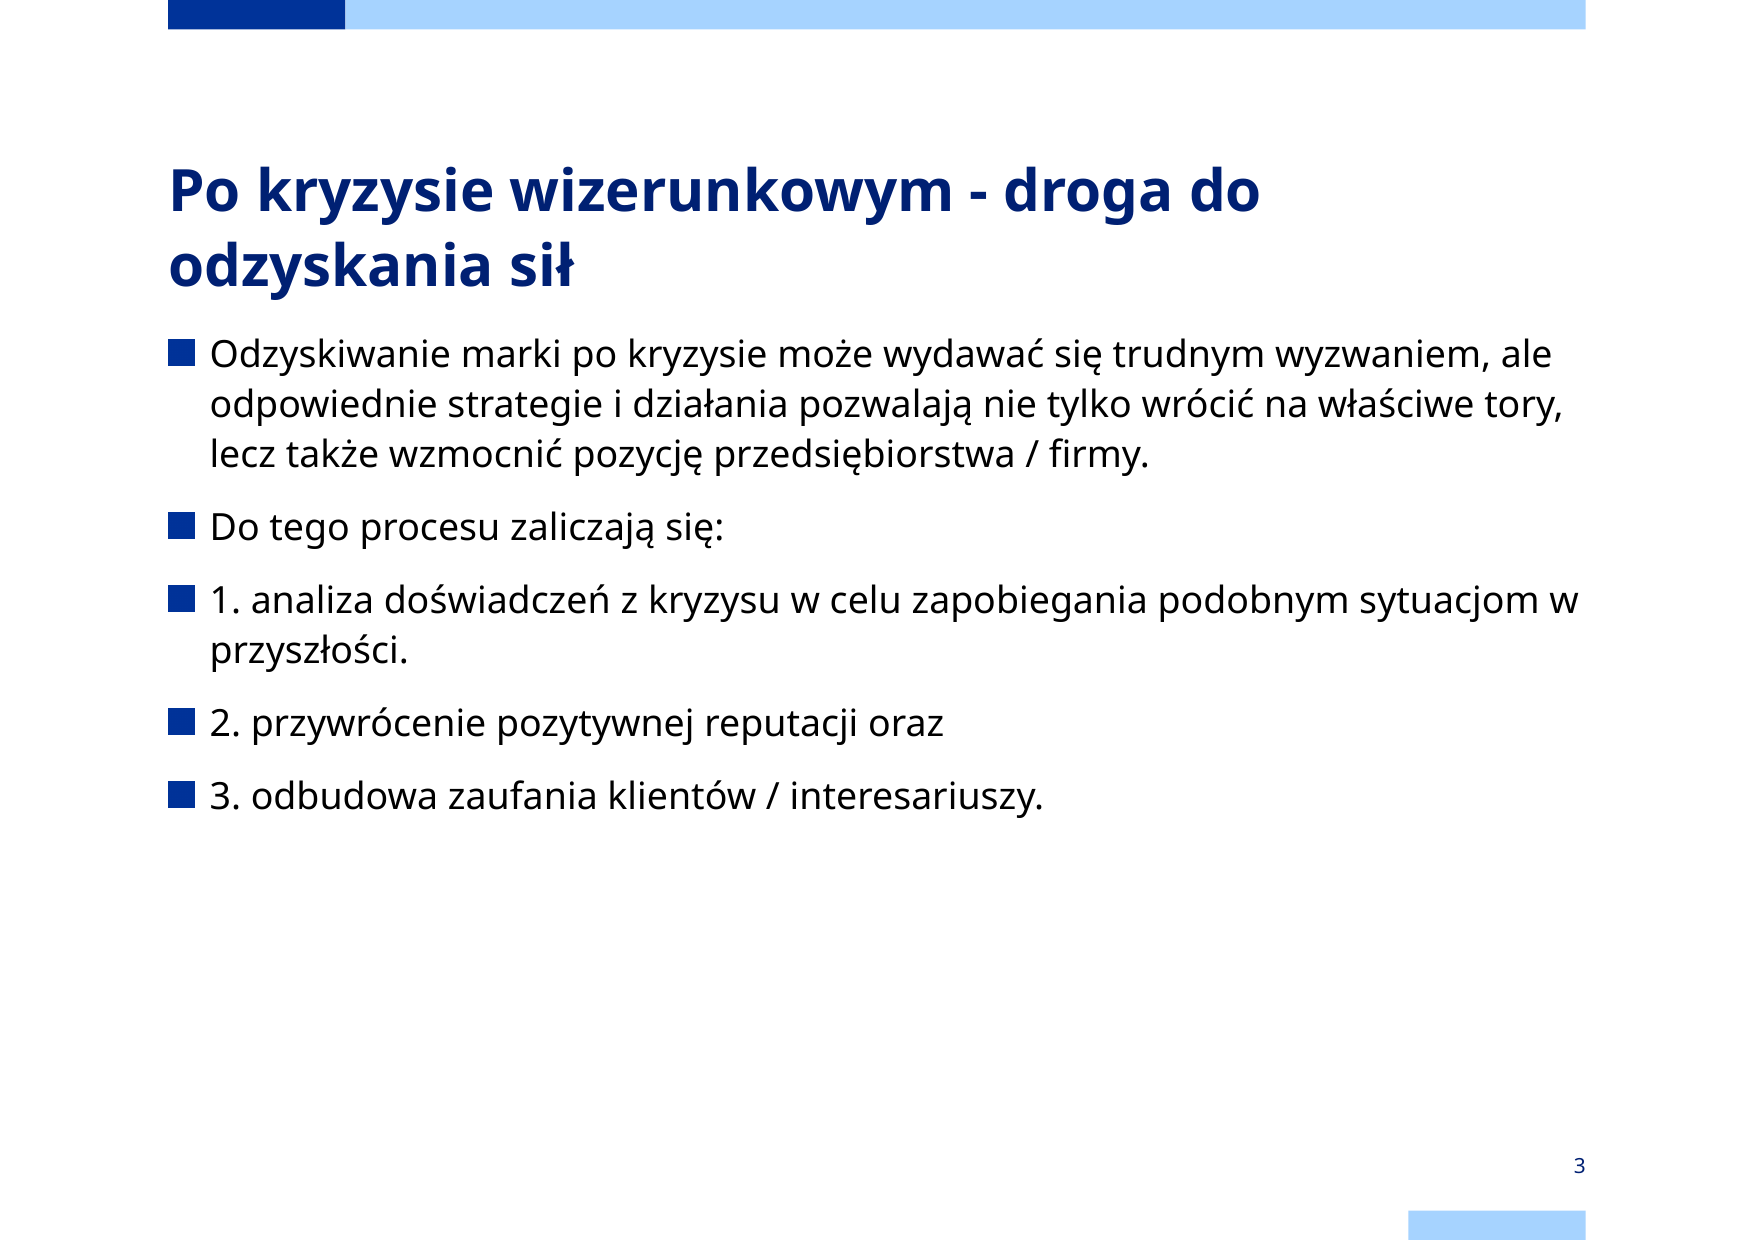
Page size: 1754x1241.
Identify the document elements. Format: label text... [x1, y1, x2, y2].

picture [168, 339, 195, 366]
picture [168, 512, 195, 539]
picture [168, 781, 195, 808]
slide_number 3 [1408, 1151, 1586, 1182]
picture [168, 585, 195, 612]
picture [168, 708, 195, 735]
title Po kryzysie wizerunkowym - droga do odzyskania sił [168, 147, 1586, 324]
list Odzyskiwanie marki po kryzysie może wydawać się trudnym wyzwaniem, ale odpowiednie strategie i działania pozwalają nie tylko wrócić na właściwe tory, lecz także wzmocnić pozycję przedsiębiorstwa / firmy. Do tego procesu zaliczają się: 1. analiza doświadczeń z kryzysu w celu zapobiegania podobnym sytuacjom w przyszłości. 2. przywrócenie pozytywnej reputacji oraz 3. odbudowa zaufania klientów / interesariuszy. [168, 324, 1586, 1093]
